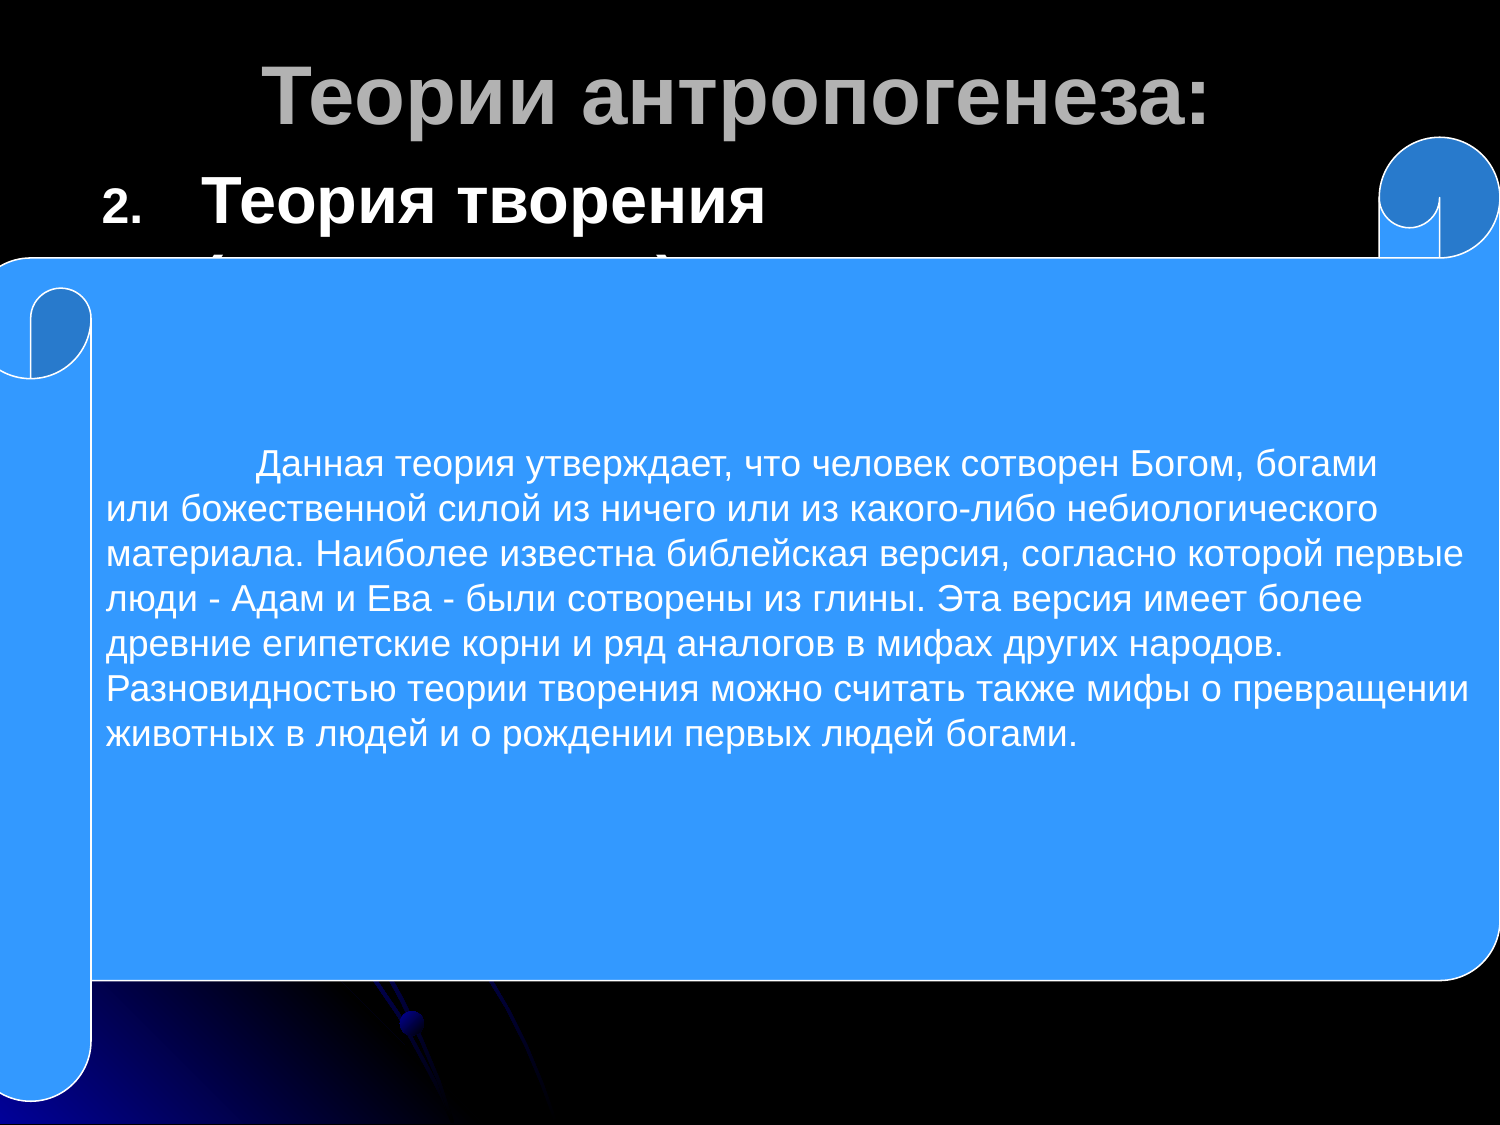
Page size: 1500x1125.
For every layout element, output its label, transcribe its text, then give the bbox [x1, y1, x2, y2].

text_box Данная теория утверждает, что человек сотворен Богом, богами или божественной силой из ничего или из какого-либо небиологического материала. Наиболее известна библейская версия, согласно которой первые люди - Адам и Ева - были сотворены из глины. Эта версия имеет более древние египетские корни и ряд аналогов в мифах других народов. Разновидностью теории творения можно считать также мифы о превращении животных в людей и о рождении первых людей богами. [0, 137, 1500, 1102]
title Теории антропогенеза: [74, 45, 1401, 138]
list Теория творения (креационизм). [86, 148, 1223, 257]
